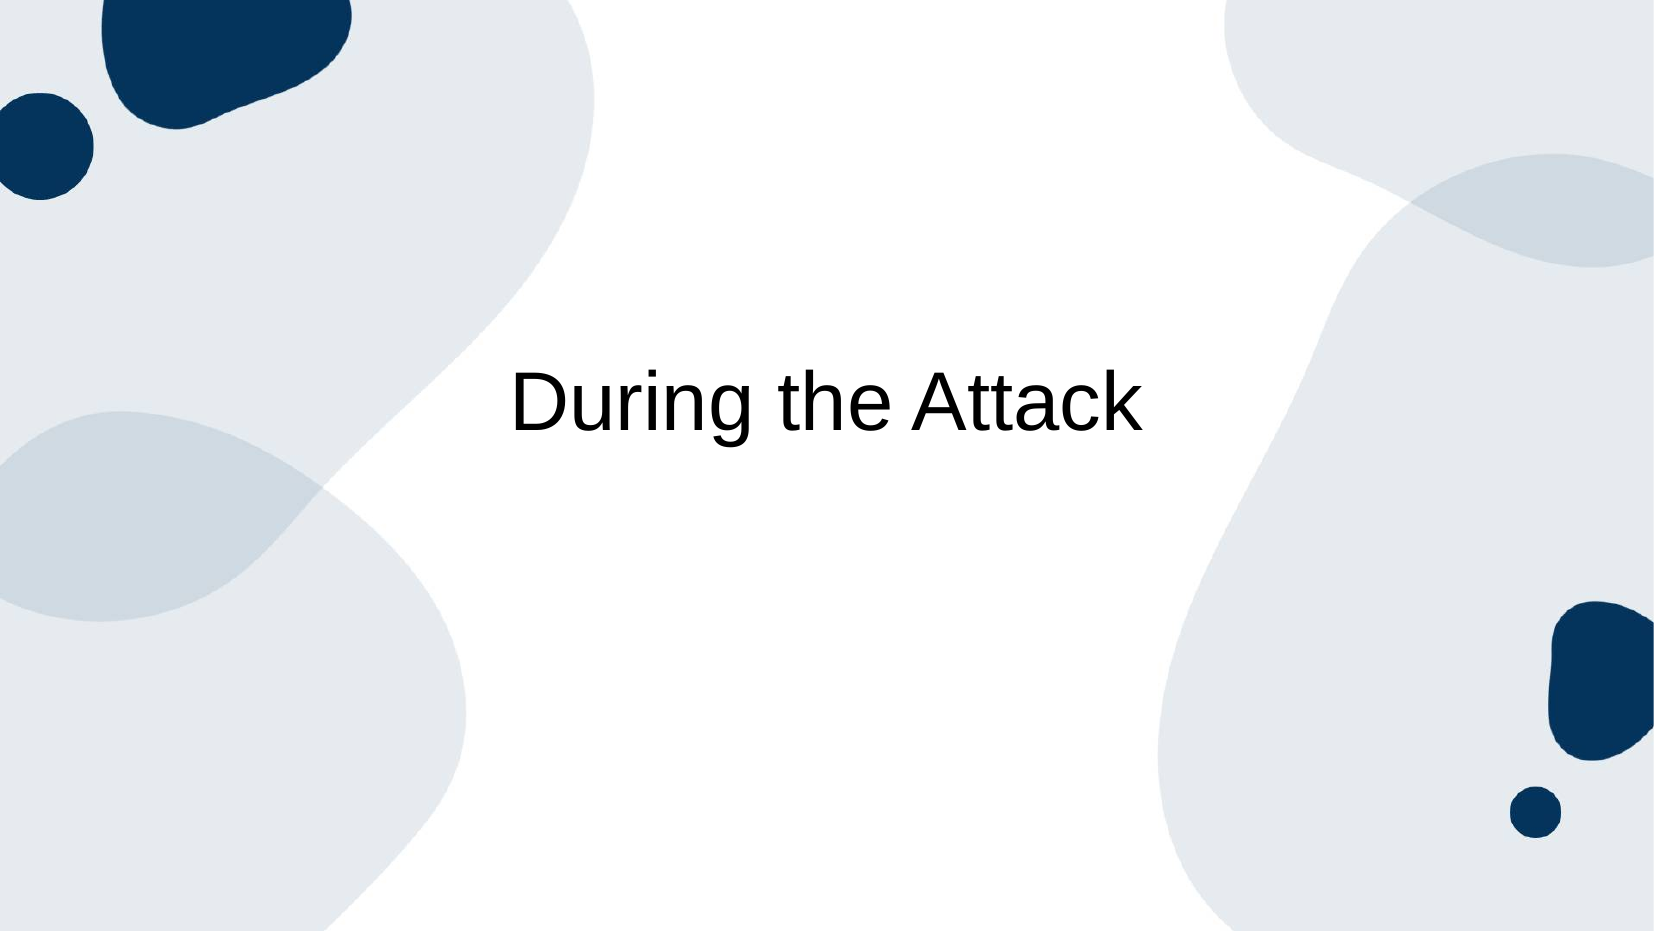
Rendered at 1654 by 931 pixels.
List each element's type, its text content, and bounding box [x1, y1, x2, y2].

picture [0, 0, 1654, 931]
subtitle During the Attack [82, 37, 1571, 757]
